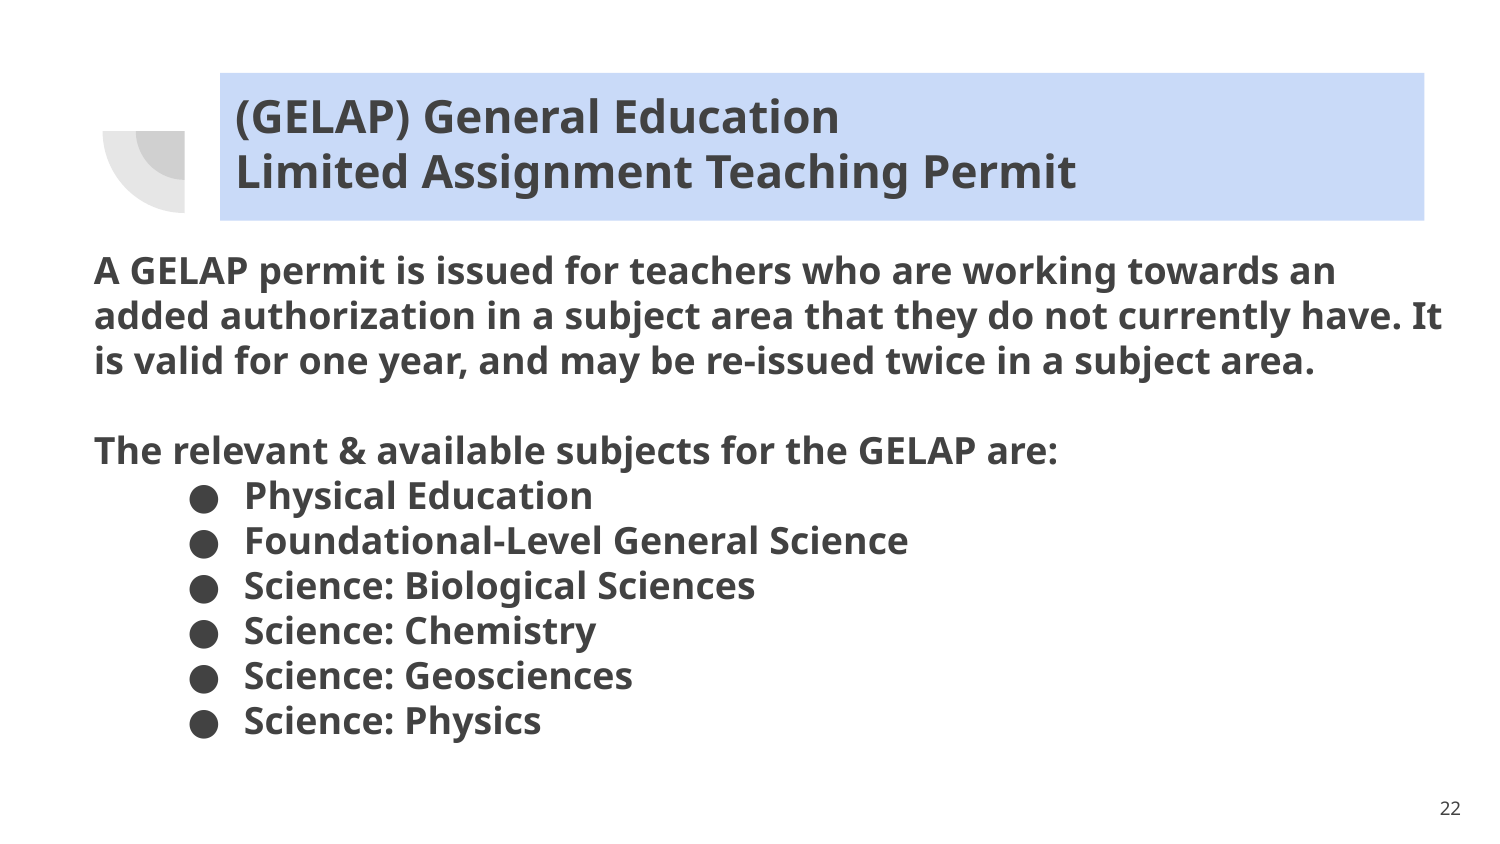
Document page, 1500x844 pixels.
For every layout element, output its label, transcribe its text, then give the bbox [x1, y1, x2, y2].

text_box A GELAP permit is issued for teachers who are working towards an added authorization in a subject area that they do not currently have. It is valid for one year, and may be re-issued twice in a subject area. The relevant & available subjects for the GELAP are: Physical Education Foundational-Level General Science Science: Biological Sciences Science: Chemistry Science: Geosciences Science: Physics [78, 232, 1465, 818]
title (GELAP) General Education Limited Assignment Teaching Permit [220, 72, 1425, 221]
slide_number ‹#› [1386, 777, 1477, 842]
